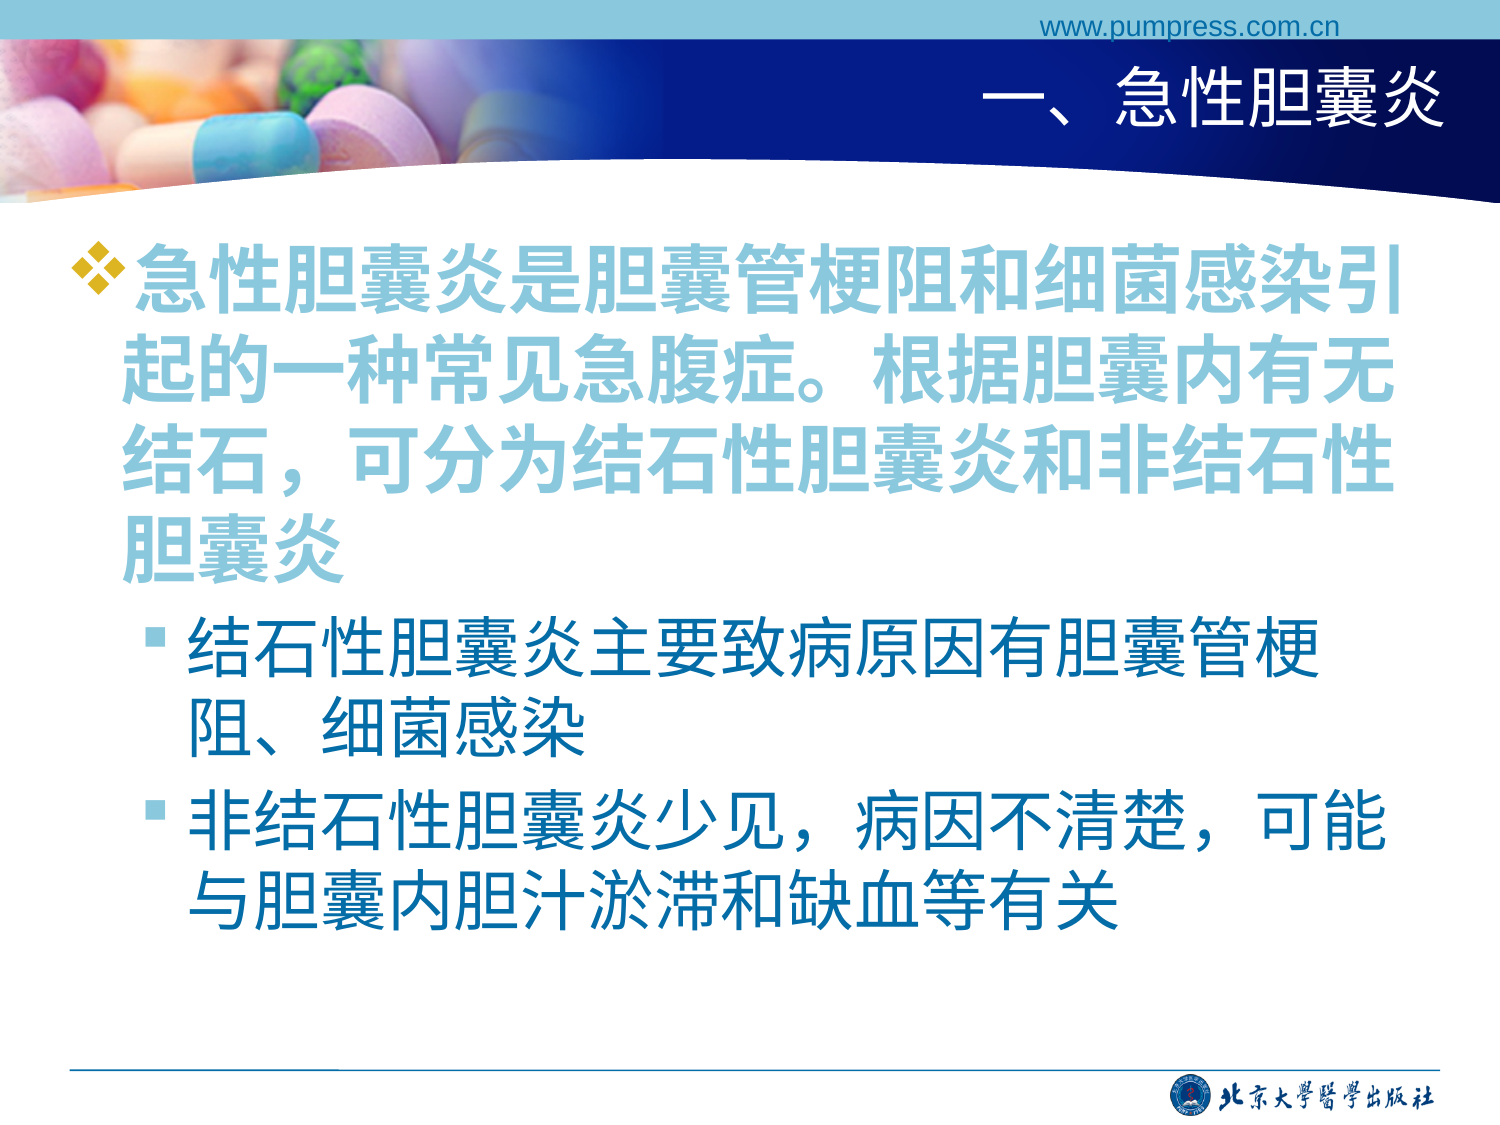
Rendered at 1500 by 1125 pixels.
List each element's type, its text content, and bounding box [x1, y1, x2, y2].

picture [1170, 1074, 1436, 1118]
slide_number www.pumpress.com.cn [1025, 0, 1463, 38]
picture [0, 40, 1500, 203]
title 一、急性胆囊炎 [137, 49, 1463, 143]
list 急性胆囊炎是胆囊管梗阻和细菌感染引起的一种常见急腹症。根据胆囊内有无结石，可分为结石性胆囊炎和非结石性胆囊炎 结石性胆囊炎主要致病原因有胆囊管梗阻、细菌感染 非结石性胆囊炎少见，病因不清楚，可能与胆囊内胆汁淤滞和缺血等有关 [49, 224, 1463, 1026]
